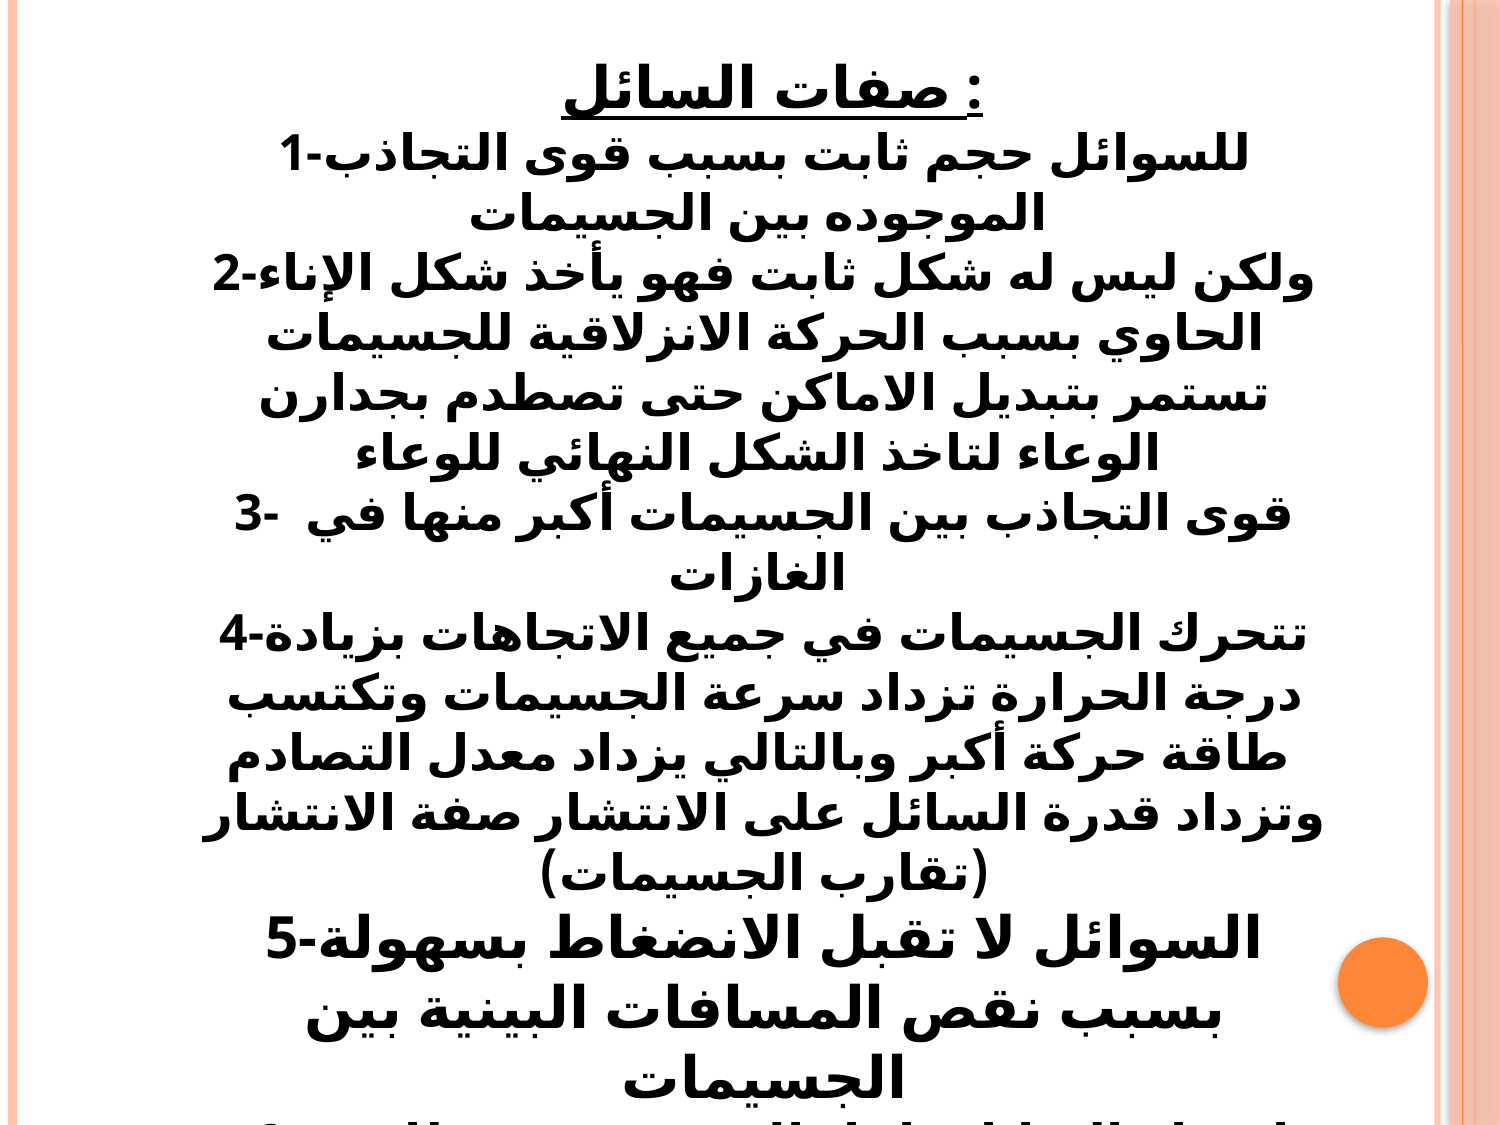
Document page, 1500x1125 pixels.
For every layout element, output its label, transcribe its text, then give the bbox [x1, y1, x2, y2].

text_box صفات السائل : 1-للسوائل حجم ثابت بسبب قوى التجاذب الموجوده بين الجسيمات 2-ولكن ليس له شكل ثابت فهو يأخذ شكل الإناء الحاوي بسبب الحركة الانزلاقية للجسيمات تستمر بتبديل الاماكن حتى تصطدم بجدارن الوعاء لتاخذ الشكل النهائي للوعاء 3- قوى التجاذب بين الجسيمات أكبر منها في الغازات 4-تتحرك الجسيمات في جميع الاتجاهات بزيادة درجة الحرارة تزداد سرعة الجسيمات وتكتسب طاقة حركة أكبر وبالتالي يزداد معدل التصادم وتزداد قدرة السائل على الانتشار صفة الانتشار (تقارب الجسيمات) 5-السوائل لا تقبل الانضغاط بسهولة بسبب نقص المسافات البينية بين الجسيمات 6-ارتفاع السائل داخل الانبوبة تحدث ظاهرة التوتر السطحي ( القوى المؤثرة عمودياً على وحدة الأطوال من أى خط مماسى لسطح السائل 7-كلما زاد درجه حرارة السائل قل التوتر السطحي (علاقة عكسية ) [183, 42, 1347, 1125]
